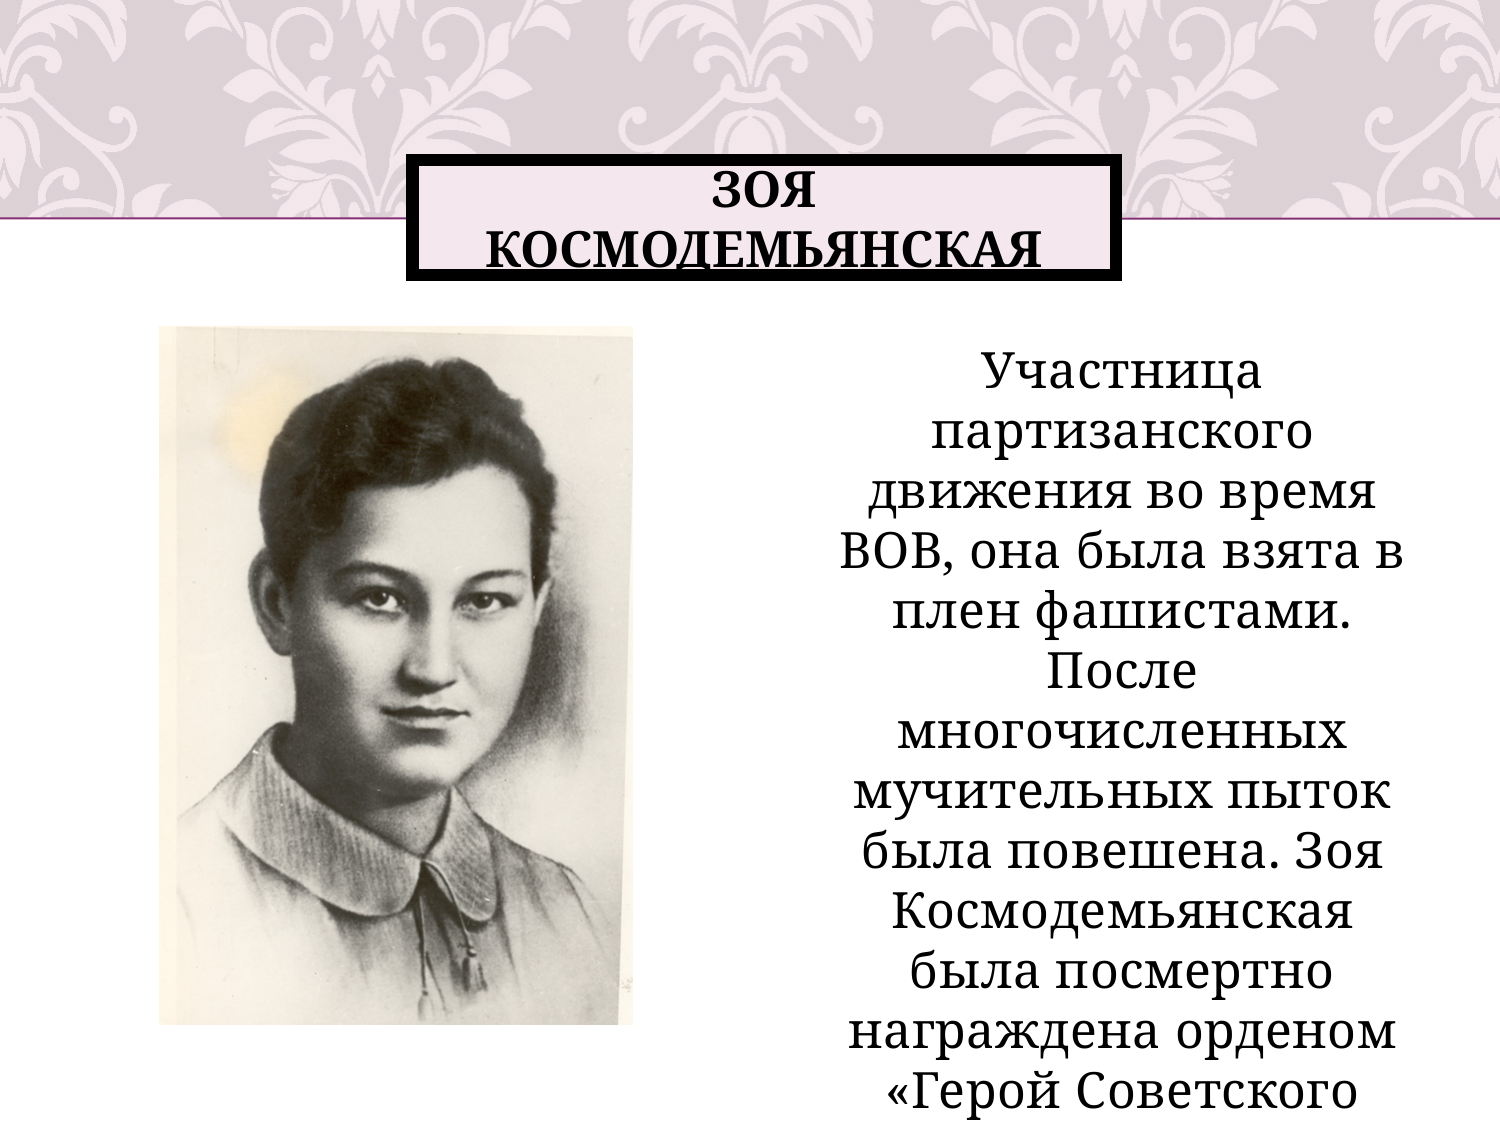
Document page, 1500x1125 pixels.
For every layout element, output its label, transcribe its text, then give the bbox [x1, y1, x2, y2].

list Участница партизанского движения во время ВОВ, она была взята в плен фашистами. После многочисленных мучительных пыток была повешена. Зоя Космодемьянская была посмертно награждена орденом «Герой Советского Союза». [820, 331, 1425, 1000]
picture [159, 325, 633, 1025]
title Зоя Космодемьянская [406, 154, 1122, 281]
